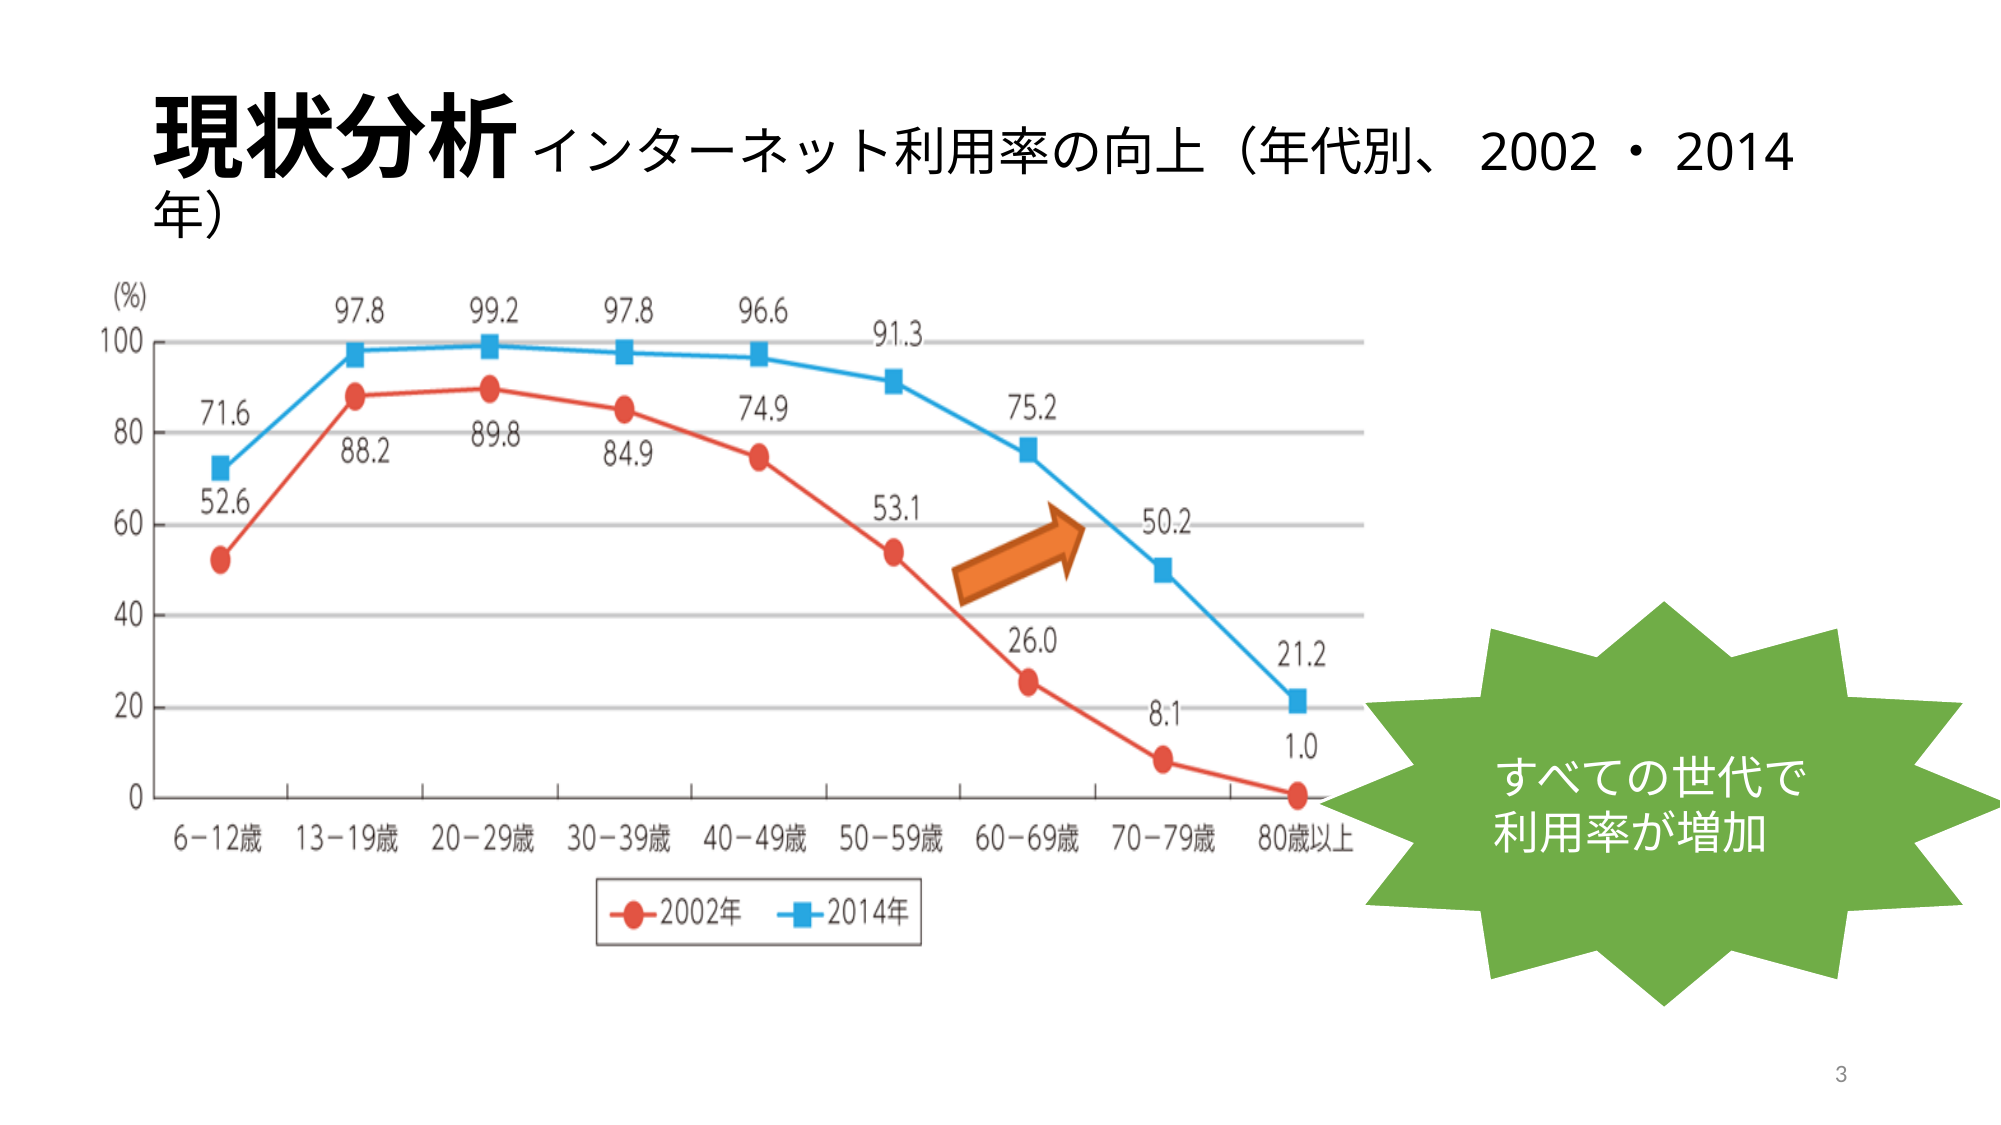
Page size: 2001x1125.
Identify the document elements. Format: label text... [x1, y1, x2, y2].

text_box すべての世代で 利用率が増加 [1369, 597, 2000, 1011]
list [98, 277, 1369, 953]
title 現状分析 インターネット利用率の向上（年代別、2002・2014年） [137, 59, 1863, 278]
slide_number 3 [1412, 1042, 1863, 1103]
